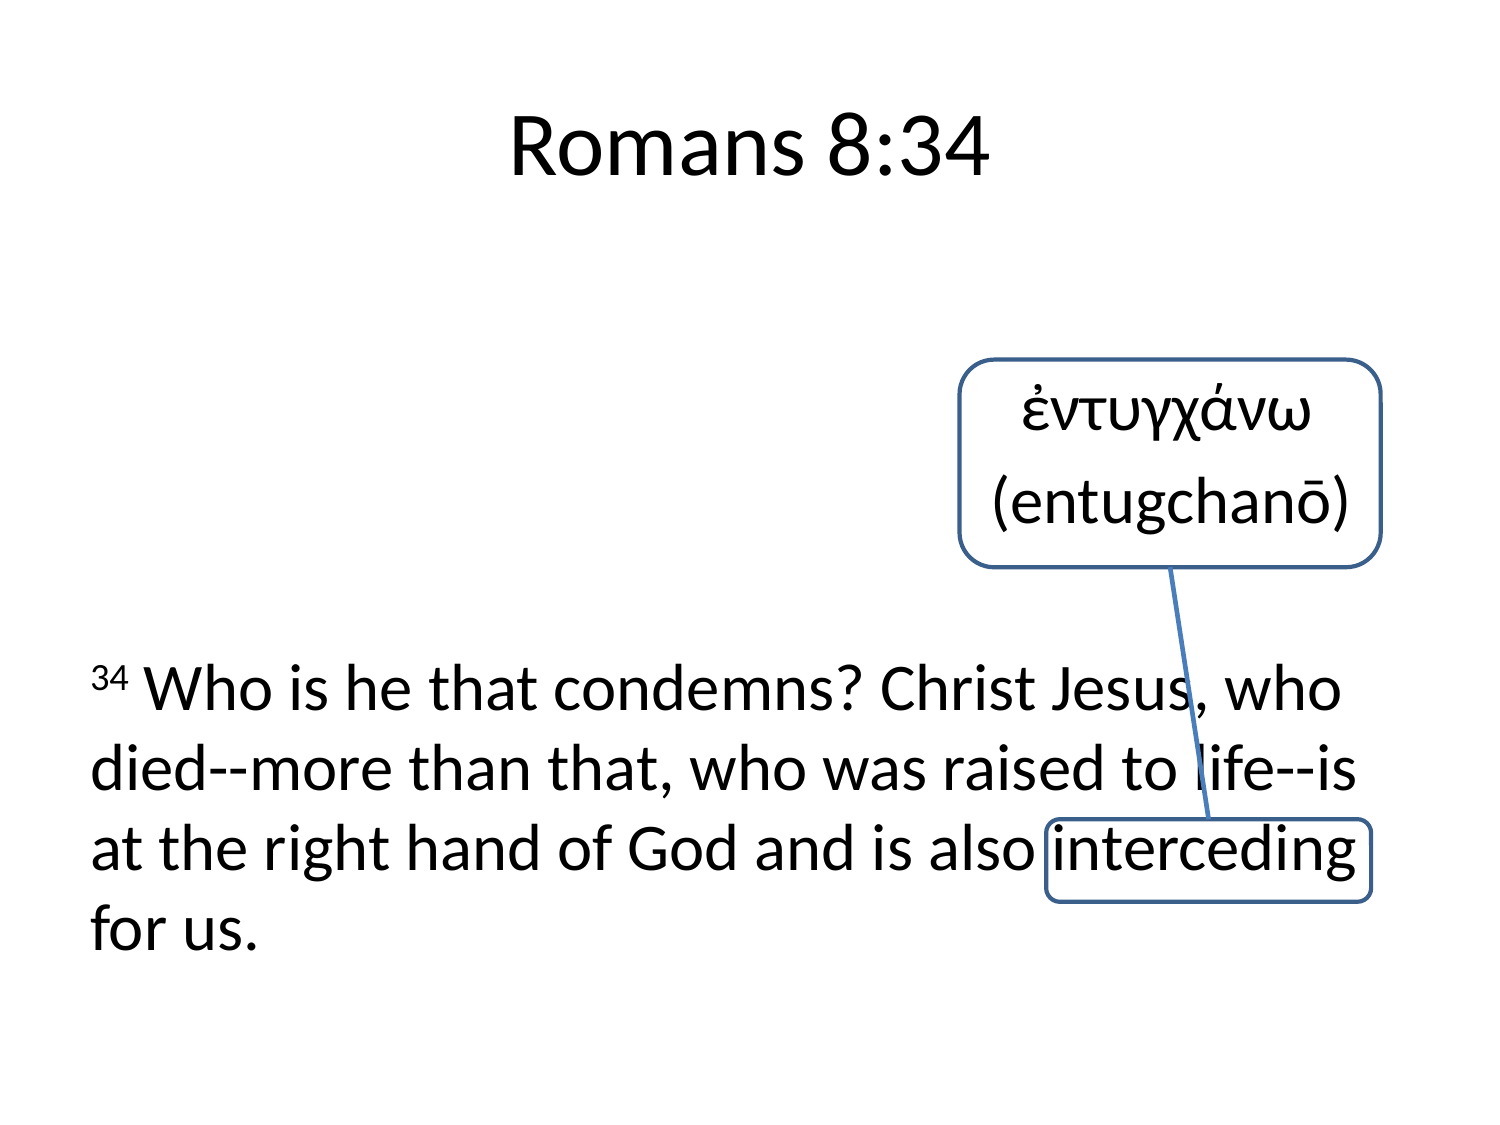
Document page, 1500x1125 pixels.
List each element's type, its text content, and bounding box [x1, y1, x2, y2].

title Romans 8:34 [75, 45, 1425, 233]
text_box [957, 357, 1383, 570]
text_box [1044, 817, 1374, 904]
list ἐντυγχάνω (entugchanō) 34 Who is he that condemns? Christ Jesus, who died--more than that, who was raised to life--is at the right hand of God and is also interceding for us. [75, 262, 1425, 1005]
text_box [1169, 566, 1209, 820]
